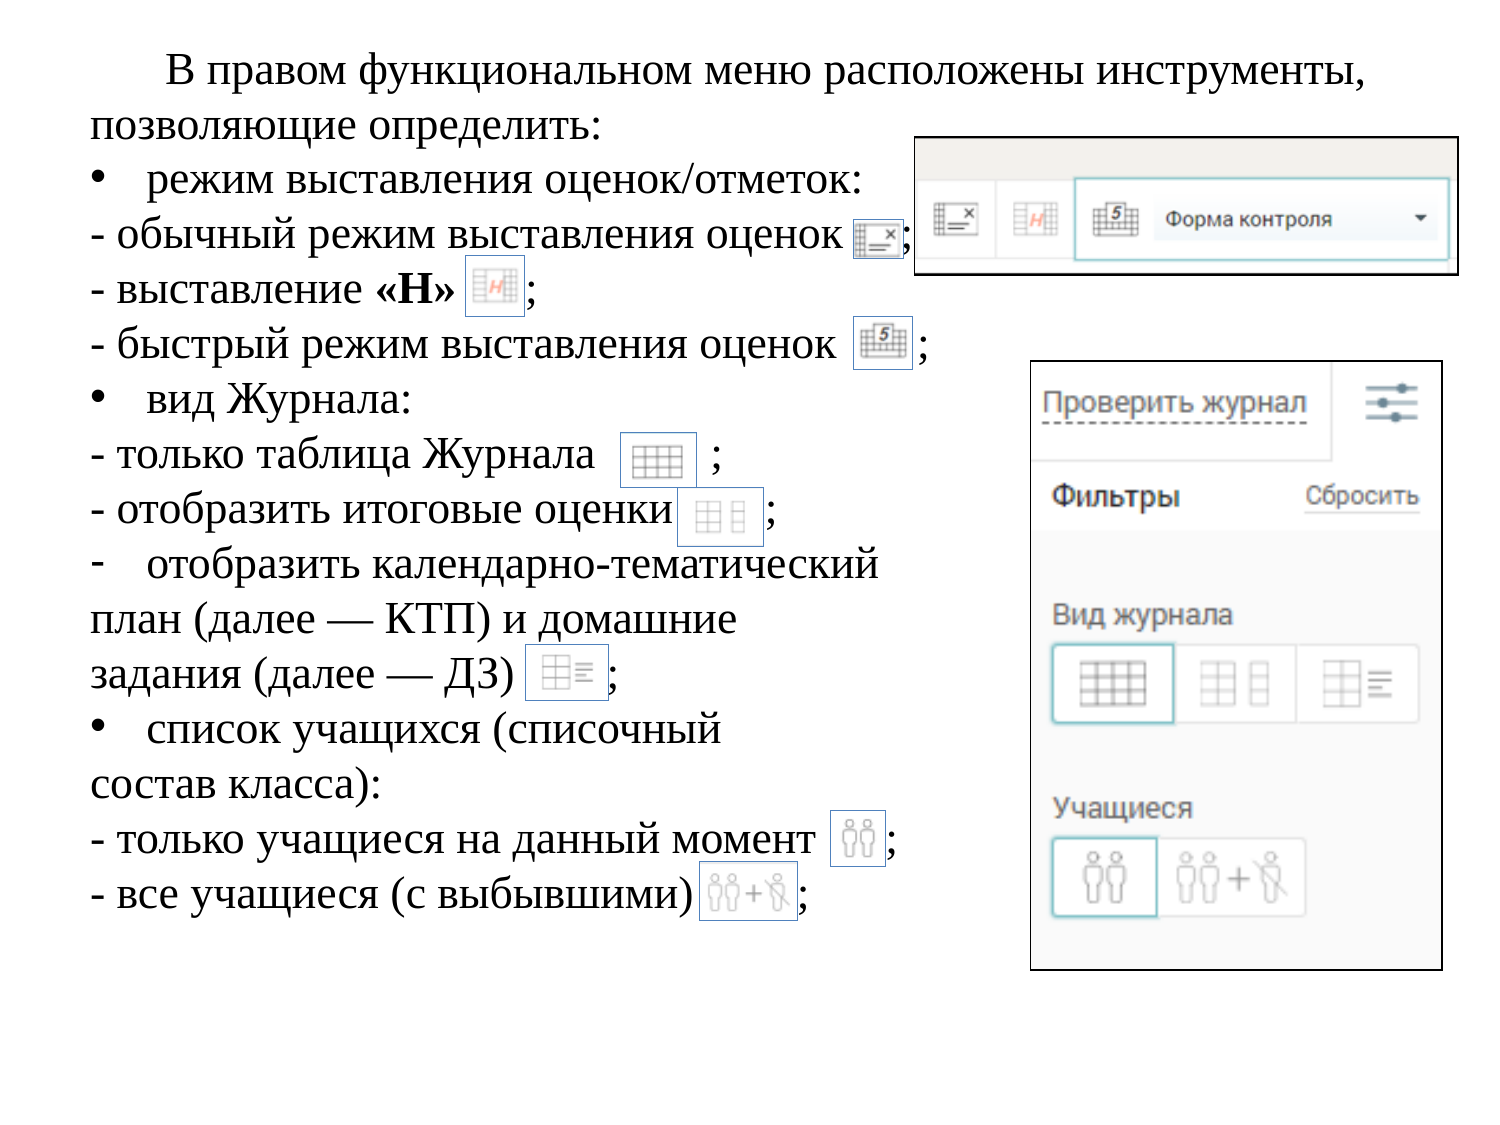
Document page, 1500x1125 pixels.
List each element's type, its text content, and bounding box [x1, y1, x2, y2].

picture [852, 218, 904, 259]
picture [699, 861, 799, 921]
picture [619, 432, 764, 547]
picture [852, 316, 913, 370]
picture [525, 644, 609, 702]
picture [1031, 361, 1442, 970]
picture [465, 255, 526, 317]
picture [830, 810, 886, 867]
list В правом функциональном меню расположены инструменты, позволяющие определить: режим выставления оценок/отметок: - обычный режим выставления оценок ; - выставление «Н» ; - быстрый режим выставления оценок ; вид Журнала: - только таблица Журнала ; - отобразить итоговые оценки ; отобразить календарно-тематический план (далее — КТП) и домашние задания (далее — ДЗ) ; список учащихся (списочный состав класса): - только учащиеся на данный момент ; - все учащиеся (с выбывшими) ; [75, 30, 1425, 1005]
picture [915, 136, 1458, 275]
